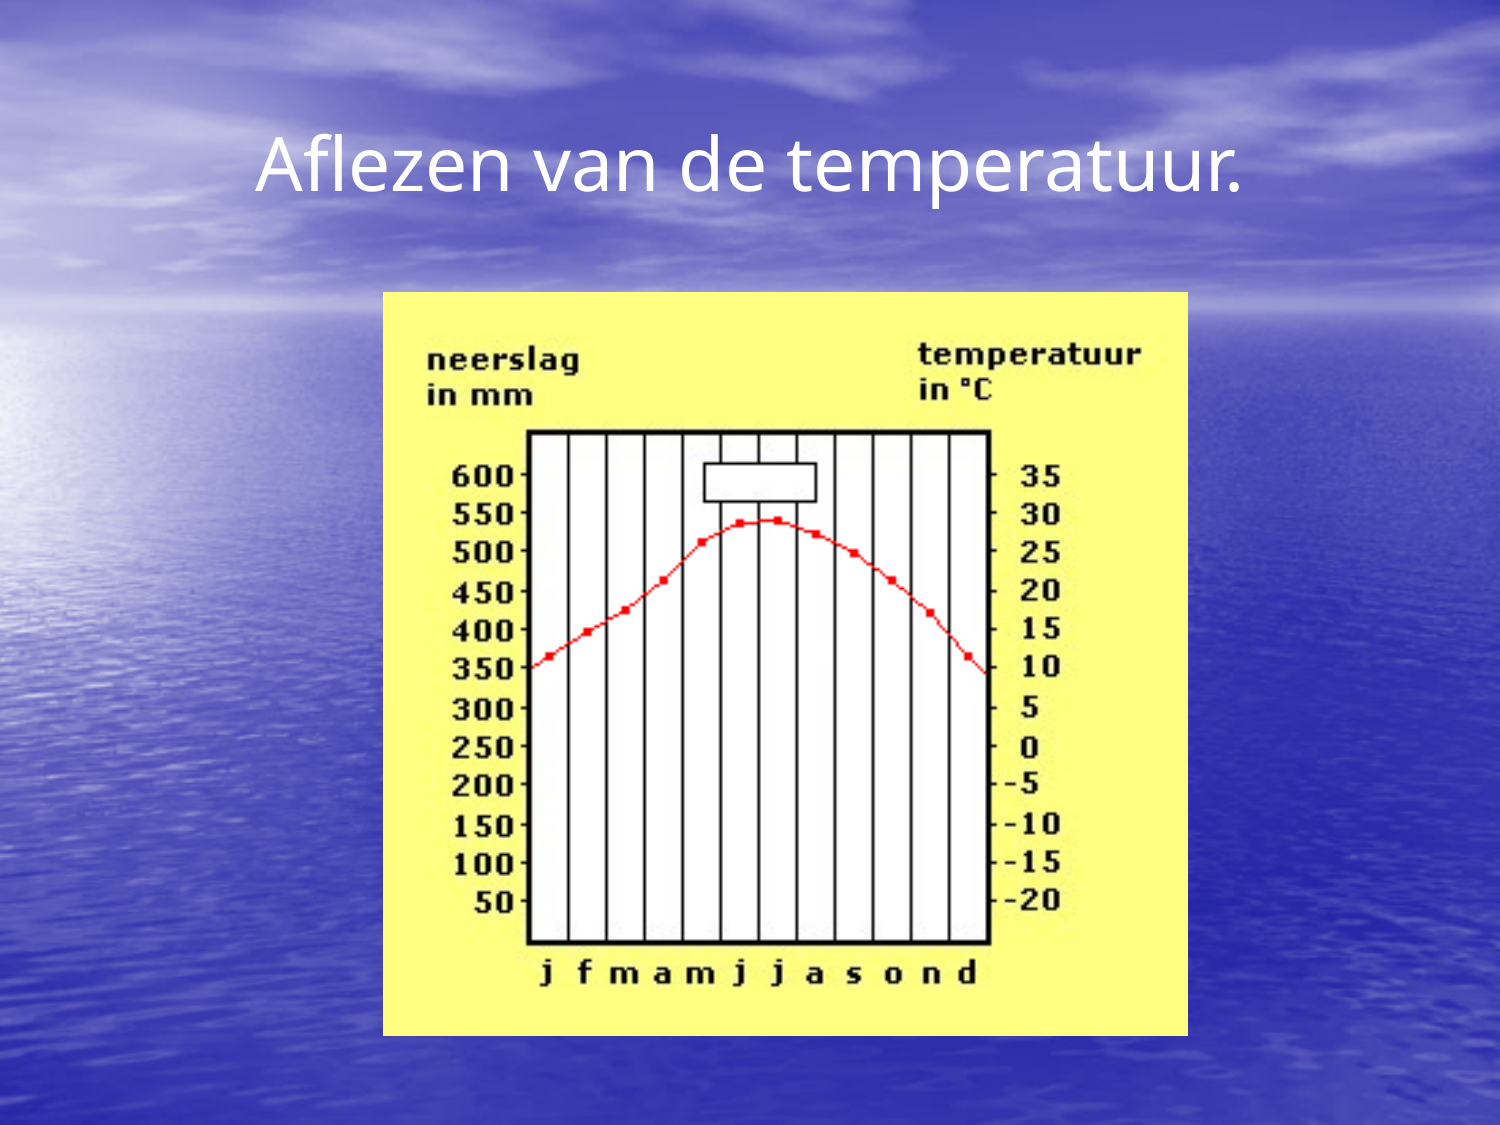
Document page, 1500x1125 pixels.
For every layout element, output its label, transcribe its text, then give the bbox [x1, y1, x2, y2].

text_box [383, 291, 1188, 1037]
title Aflezen van de temperatuur. [74, 47, 1426, 276]
